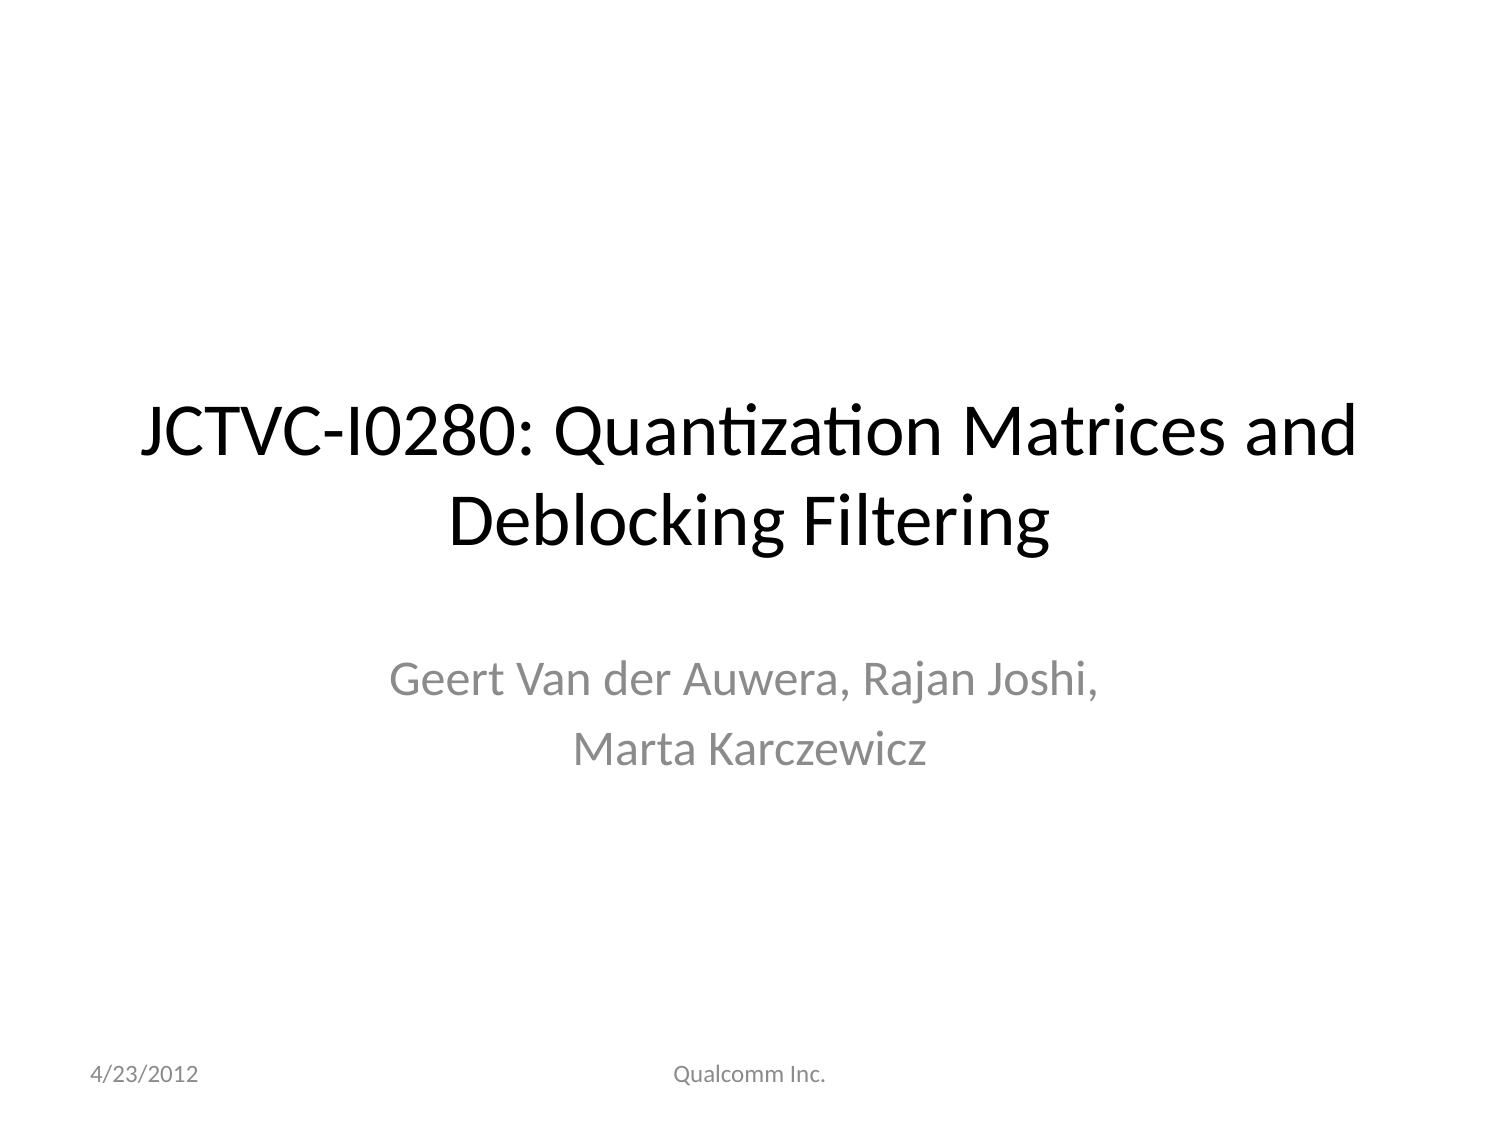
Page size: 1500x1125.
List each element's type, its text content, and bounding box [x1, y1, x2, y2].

subtitle Geert Van der Auwera, Rajan Joshi, Marta Karczewicz [225, 637, 1275, 925]
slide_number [75, 1042, 425, 1103]
title JCTVC-I0280: Quantization Matrices and Deblocking Filtering [112, 349, 1388, 591]
footer Qualcomm Inc. [512, 1042, 988, 1103]
